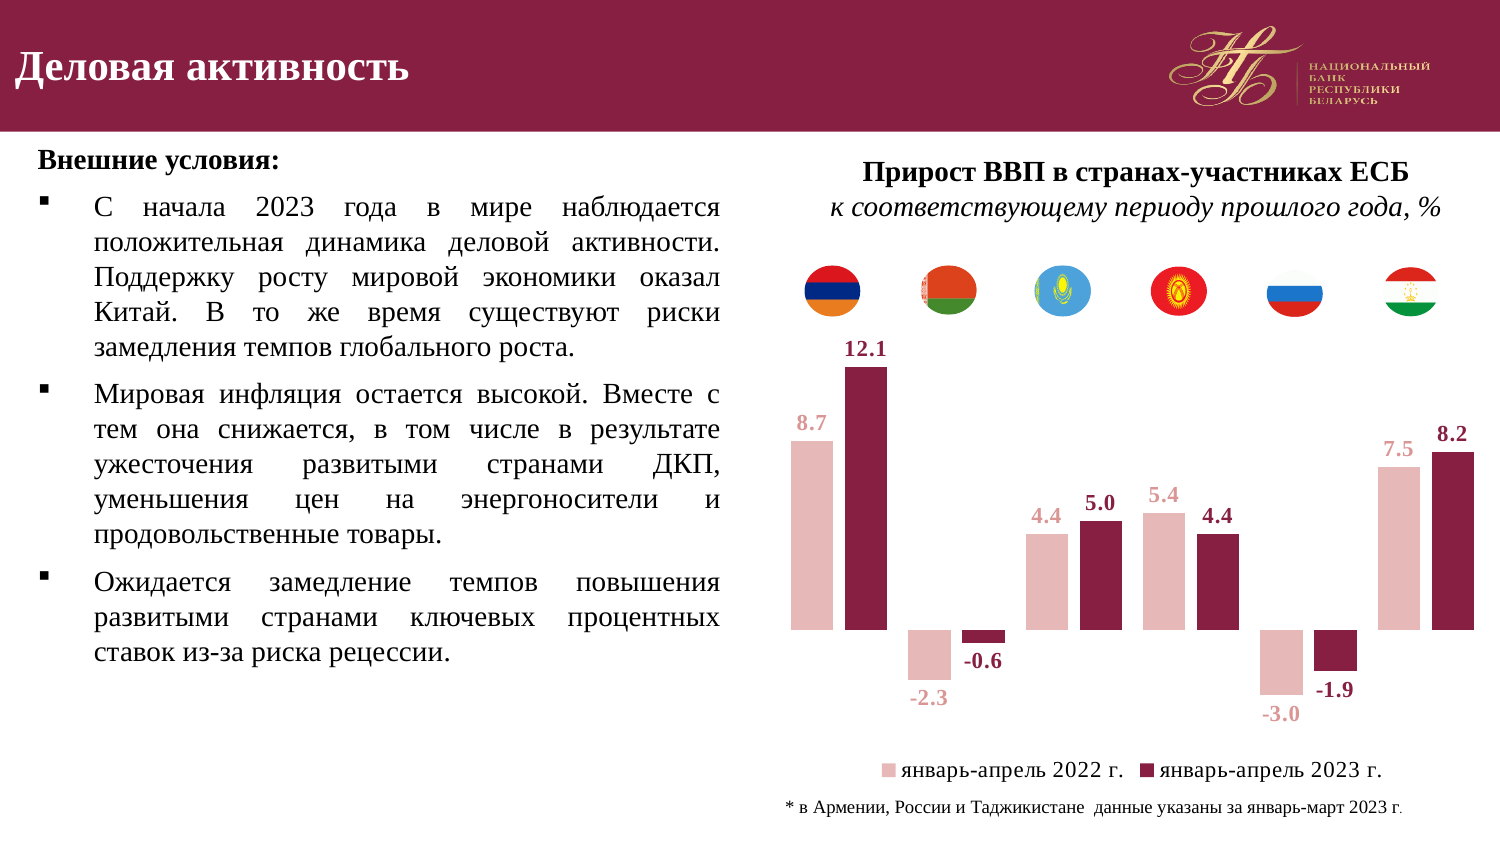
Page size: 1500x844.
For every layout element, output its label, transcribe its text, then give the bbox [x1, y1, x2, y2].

text_box Внешние условия: С начала 2023 года в мире наблюдается положительная динамика деловой активности. Поддержку росту мировой экономики оказал Китай. В то же время существуют риски замедления темпов глобального роста. Мировая инфляция остается высокой. Вместе с тем она снижается, в том числе в результате ужесточения развитыми странами ДКП, уменьшения цен на энергоносители и продовольственные товары. Ожидается замедление темпов повышения развитыми странами ключевых процентных ставок из-за риска рецессии. [22, 132, 736, 710]
chart [757, 301, 1500, 789]
picture [804, 265, 861, 301]
picture [1150, 266, 1208, 301]
text_box Деловая активность [0, 0, 1016, 127]
picture [920, 265, 977, 301]
text_box Прирост ВВП в странах-участниках ЕСБ к соответствующему периоду прошлого года, % [769, 145, 1500, 230]
picture [1169, 26, 1430, 106]
text_box * в Армении, России и Таджикистане данные указаны за январь-март 2023 г. [770, 797, 1472, 825]
picture [1034, 264, 1092, 301]
picture [1382, 266, 1439, 301]
picture [1266, 270, 1324, 301]
